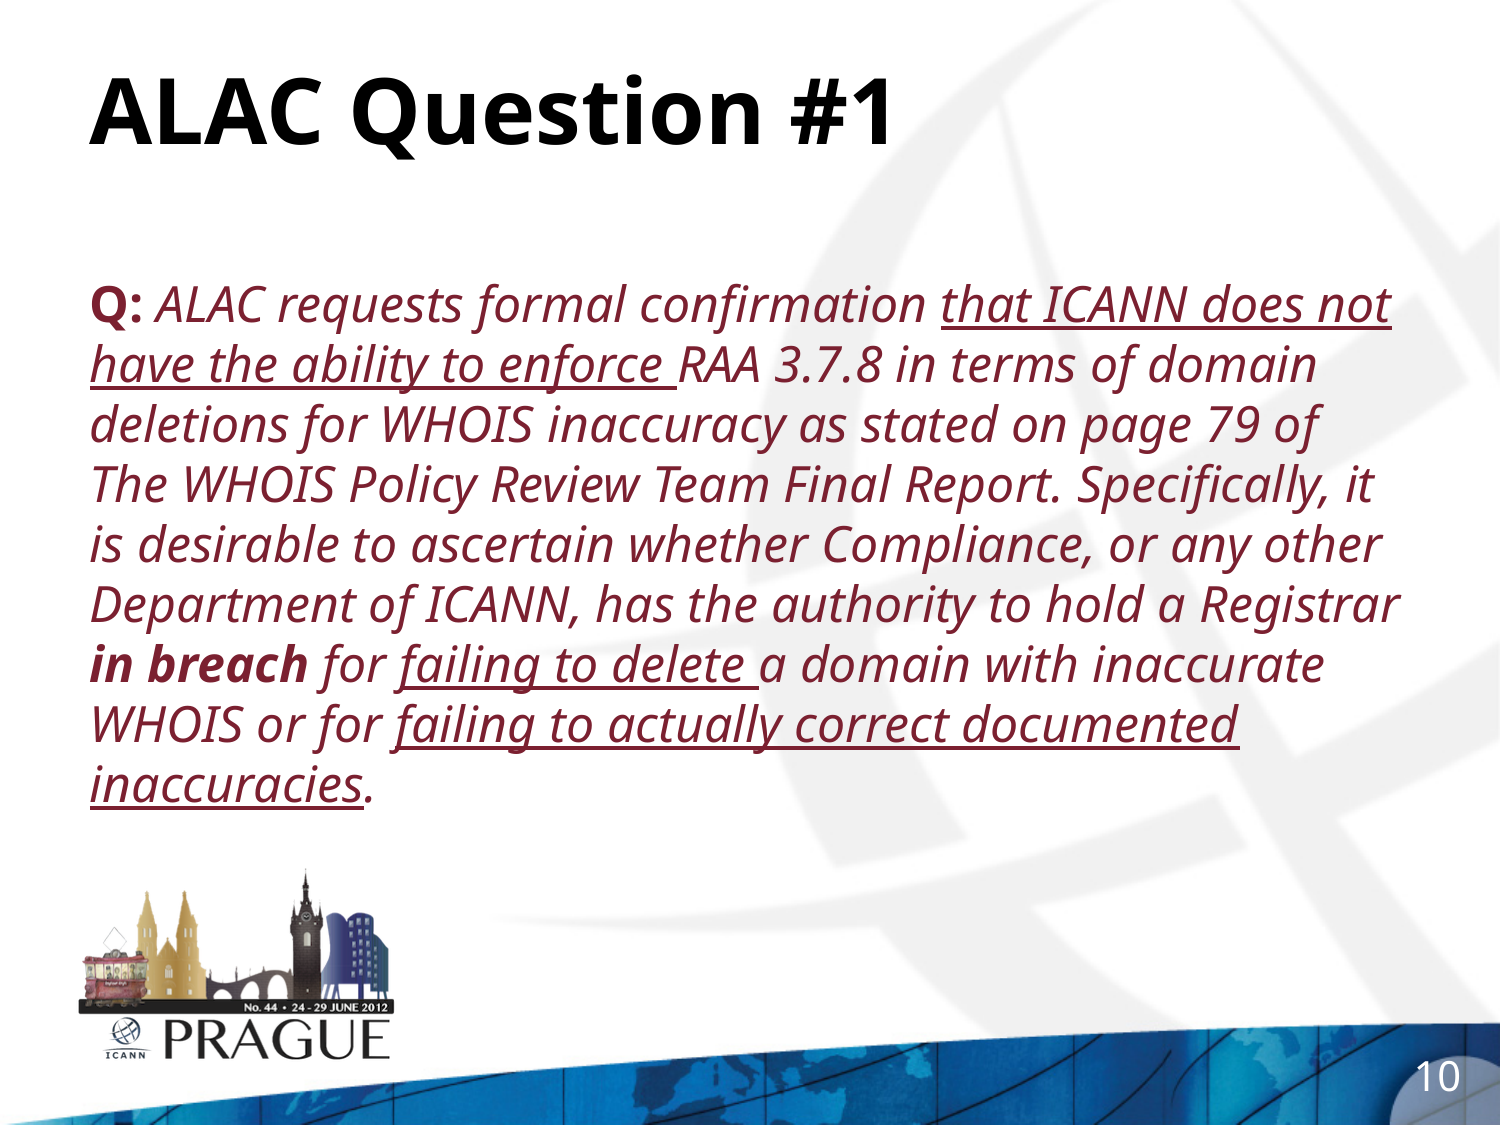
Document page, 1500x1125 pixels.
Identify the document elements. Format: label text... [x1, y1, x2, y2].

picture [0, 0, 1500, 1125]
slide_number 10 [1398, 1042, 1499, 1125]
title ALAC Question #1 Q: ALAC requests formal confirmation that ICANN does not have the ability to enforce RAA 3.7.8 in terms of domain deletions for WHOIS inaccuracy as stated on page 79 of The WHOIS Policy Review Team Final Report. Specifically, it is desirable to ascertain whether Compliance, or any other Department of ICANN, has the authority to hold a Registrar in breach for failing to delete a domain with inaccurate WHOIS or for failing to actually correct documented inaccuracies. [75, 45, 1425, 850]
